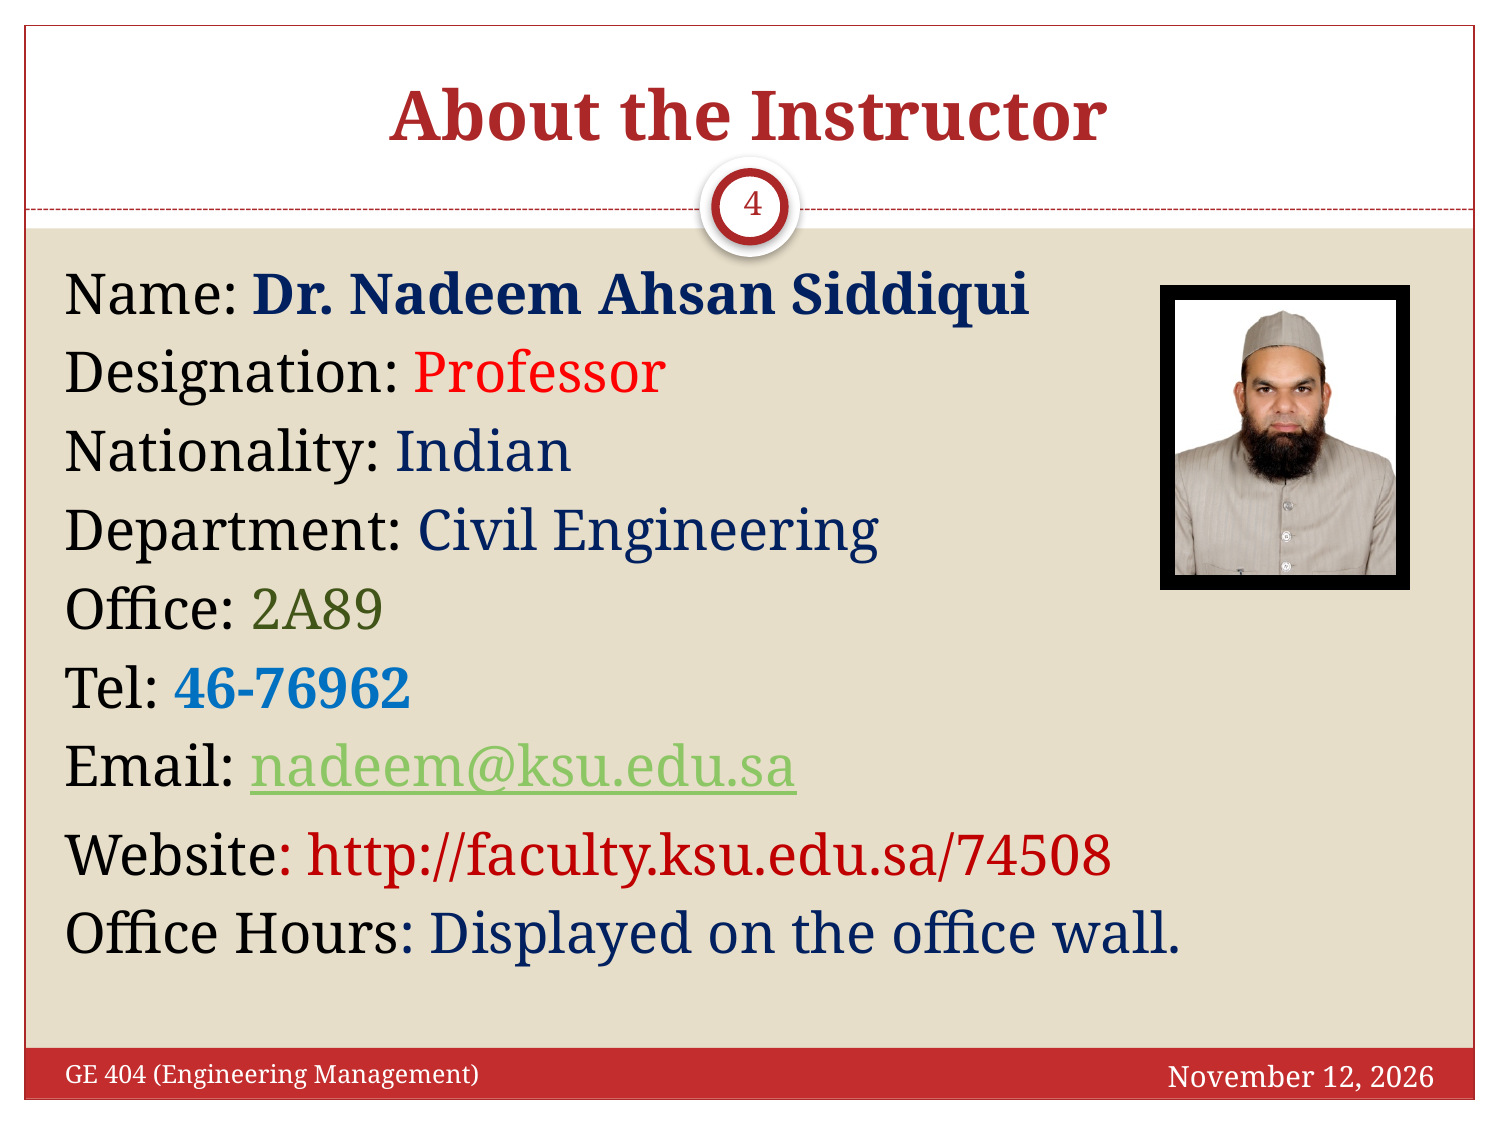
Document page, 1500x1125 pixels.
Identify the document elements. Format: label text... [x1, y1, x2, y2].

slide_number 4 [715, 168, 791, 241]
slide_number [950, 1050, 1450, 1111]
list Name: Dr. Nadeem Ahsan Siddiqui Designation: Professor Nationality: Indian Department: Civil Engineering Office: 2A89 Tel: 46-76962 Email: nadeem@ksu.edu.sa Website: http://faculty.ksu.edu.sa/74508 Office Hours: Displayed on the office wall. [49, 250, 1445, 1001]
title About the Instructor [49, 37, 1450, 162]
footer GE 404 (Engineering Management) [50, 1051, 638, 1112]
picture [1174, 299, 1397, 576]
